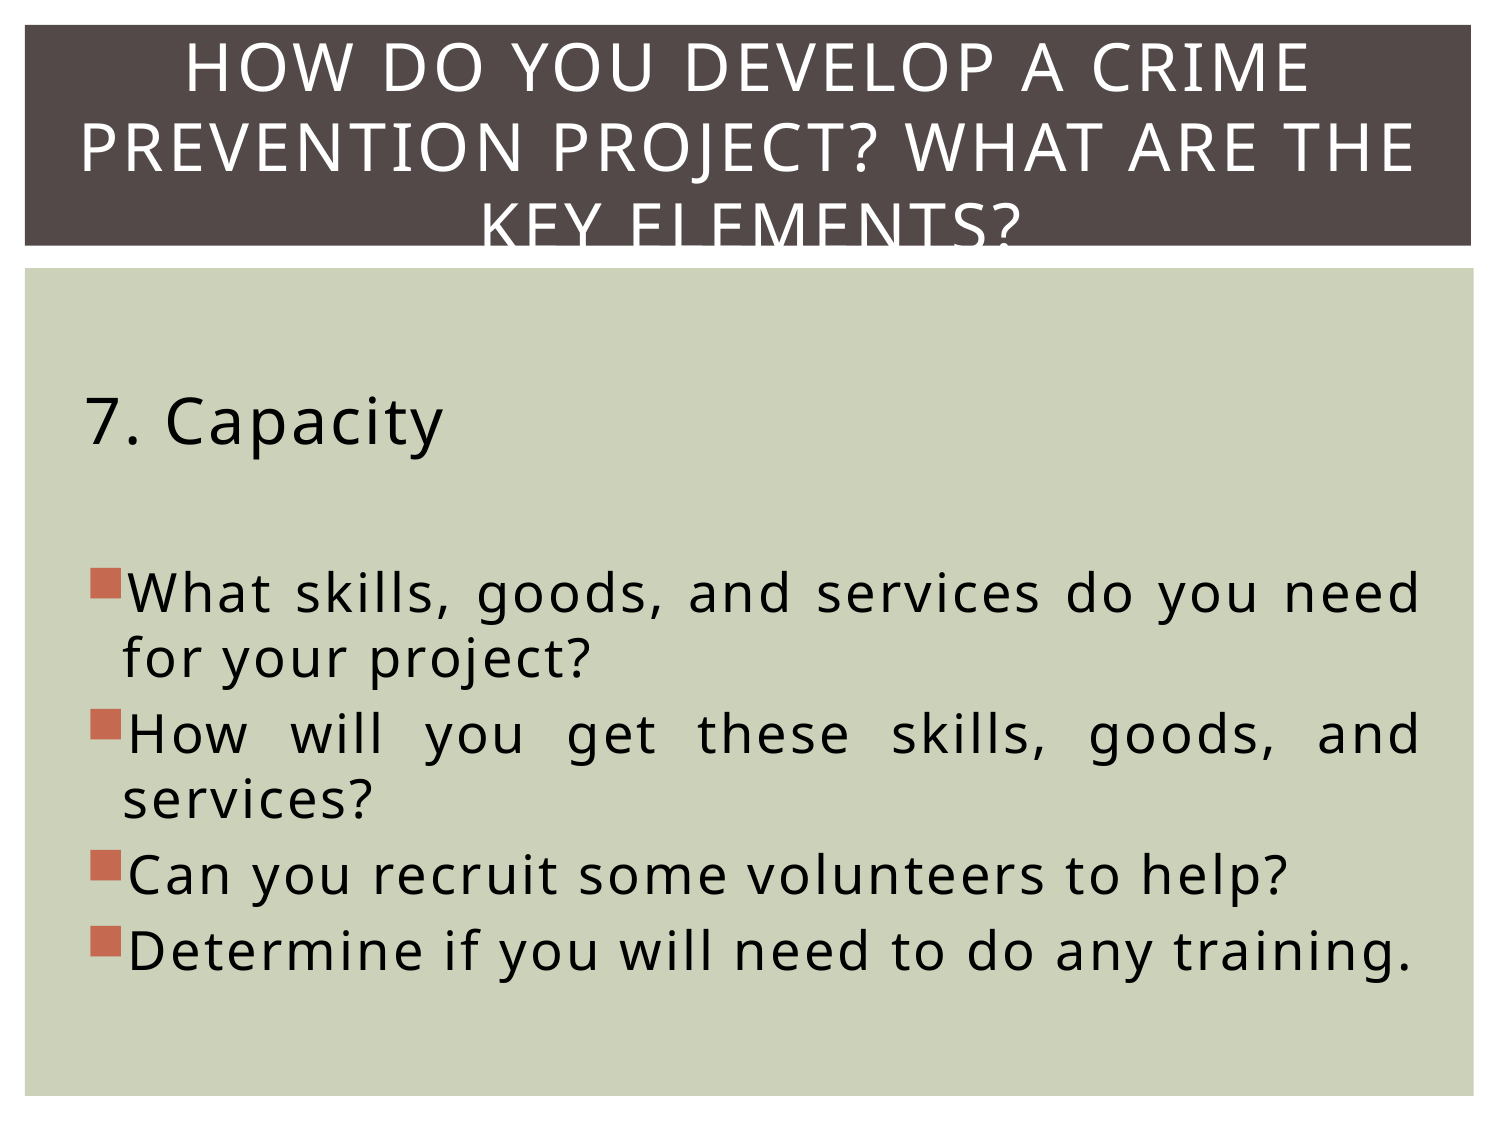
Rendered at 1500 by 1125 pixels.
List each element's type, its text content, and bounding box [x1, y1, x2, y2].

title How do you develop a crime prevention project? What are the key elements? [62, 58, 1438, 232]
list 7. Capacity What skills, goods, and services do you need for your project? How will you get these skills, goods, and services? Can you recruit some volunteers to help? Determine if you will need to do any training. [62, 281, 1442, 1005]
